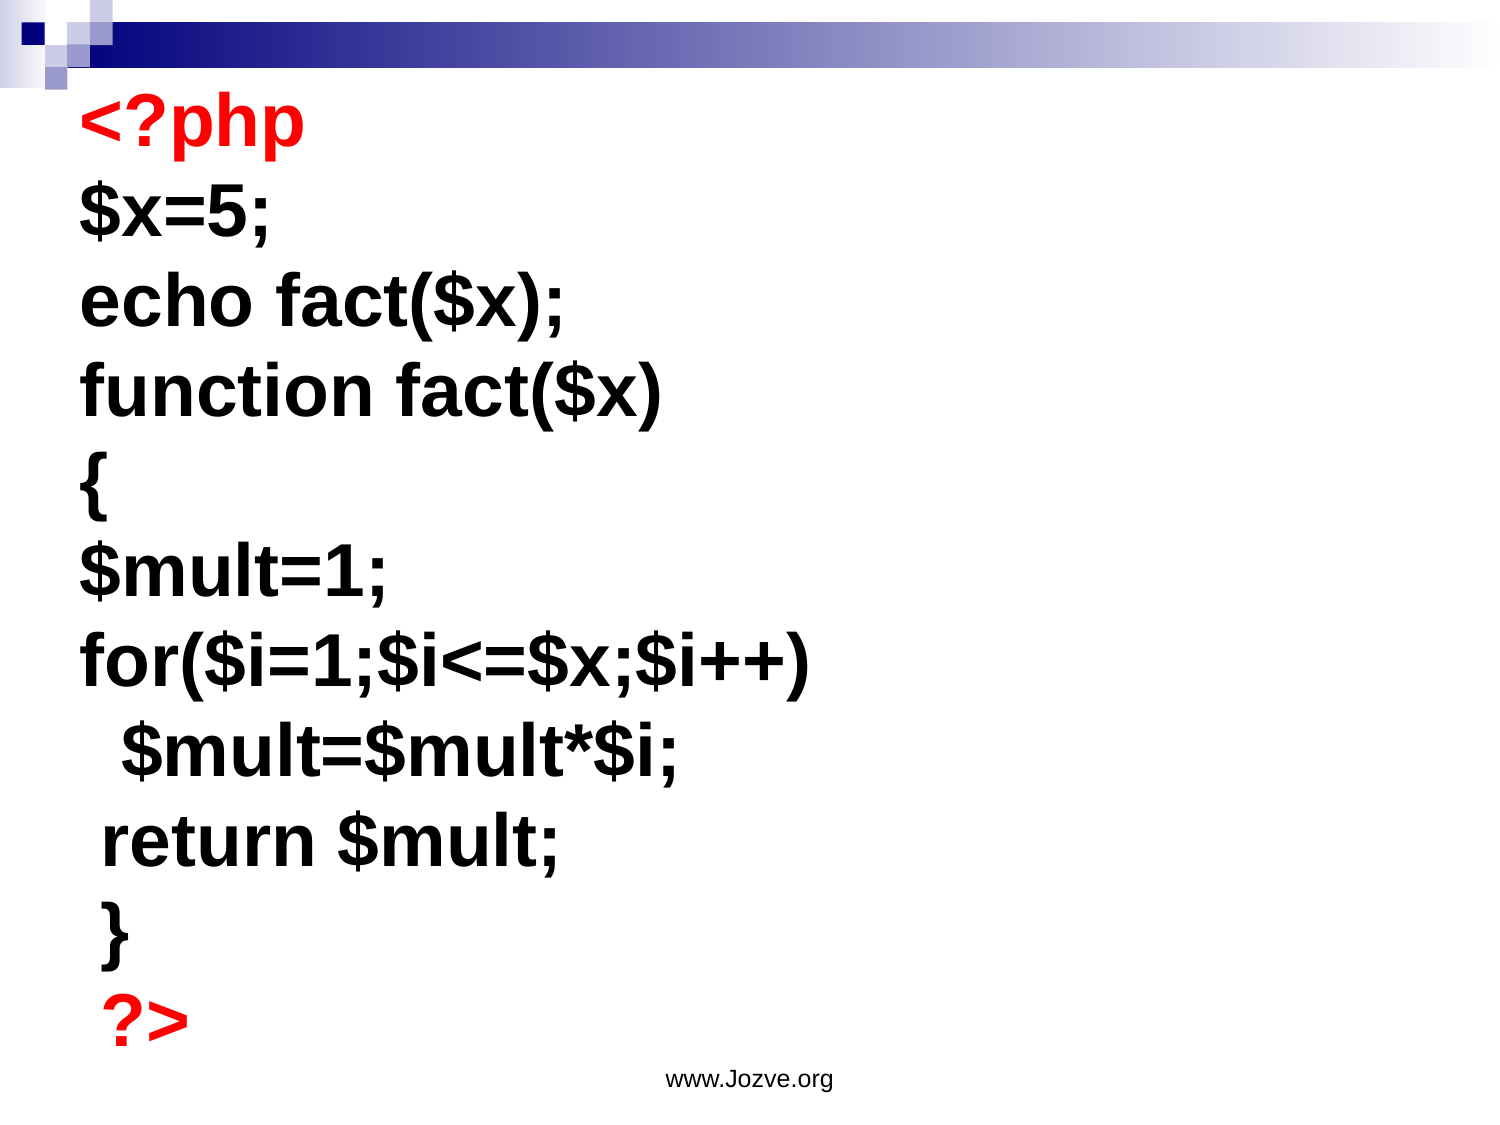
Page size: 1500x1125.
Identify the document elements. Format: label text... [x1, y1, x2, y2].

title <?php $x=5; echo fact($x); function fact($x) { $mult=1; for($i=1;$i<=$x;$i++) $mult=$mult*$i; return $mult; } ?> [64, 74, 1426, 1059]
footer www.Jozve.org [512, 1024, 988, 1101]
